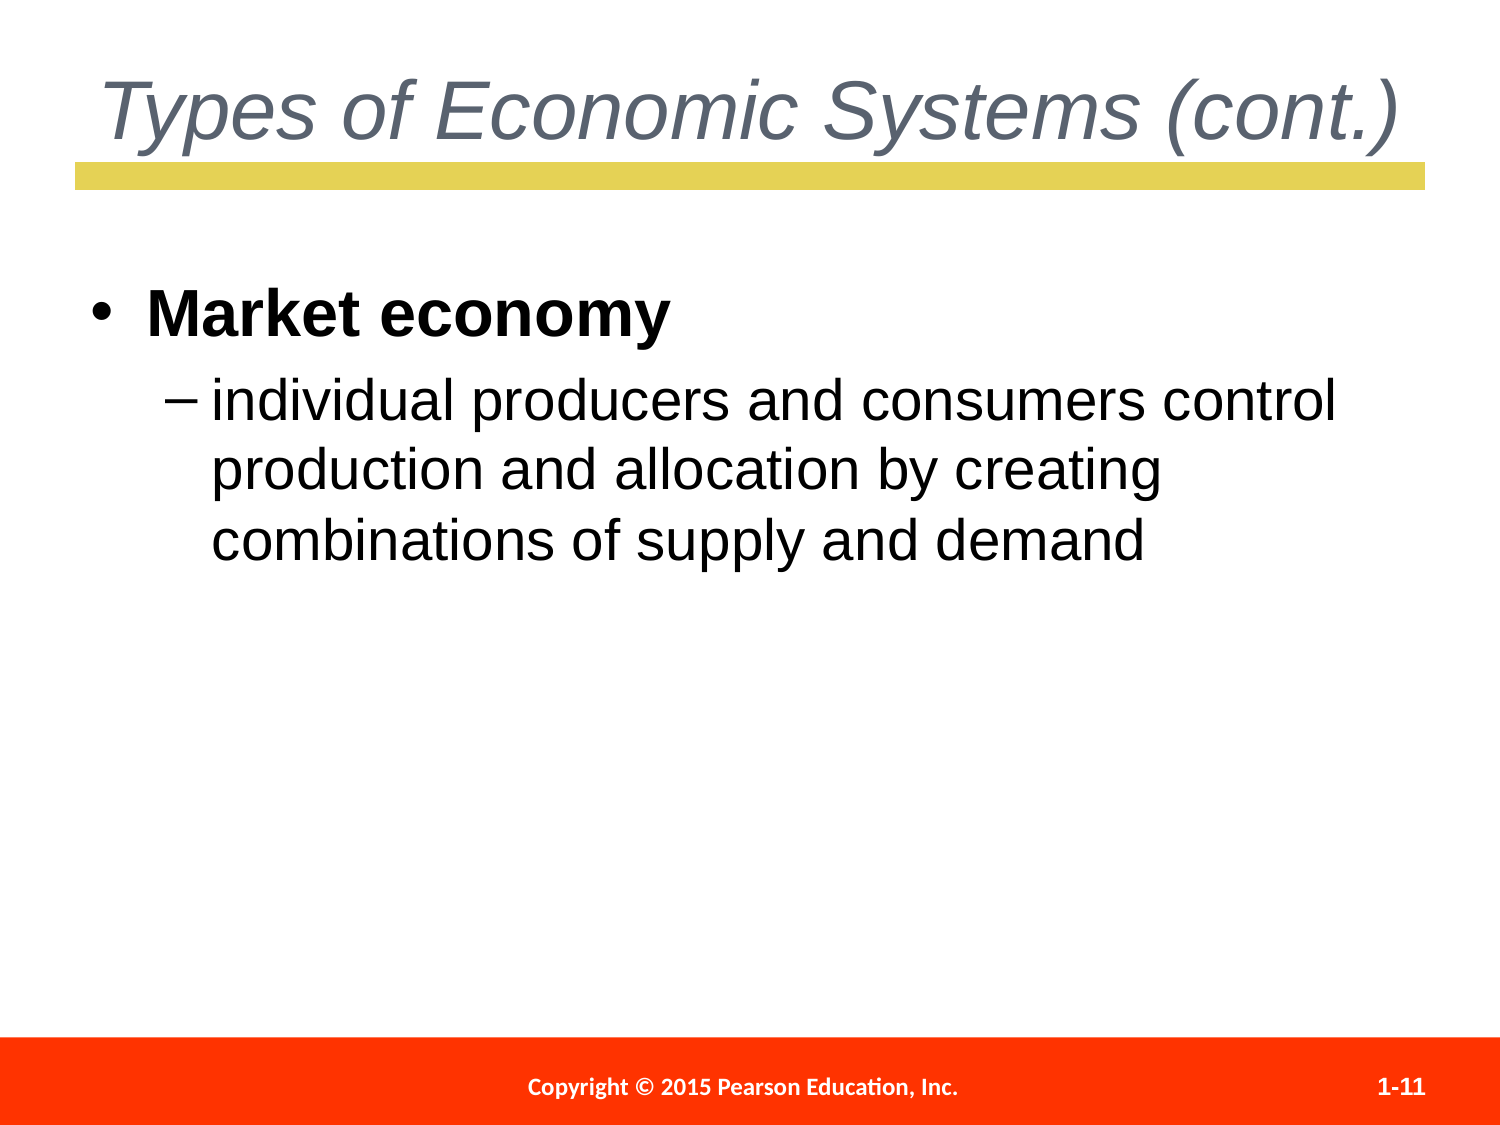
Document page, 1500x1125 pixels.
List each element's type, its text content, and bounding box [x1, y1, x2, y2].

list Market economy individual producers and consumers control production and allocation by creating combinations of supply and demand [74, 262, 1426, 1006]
title Types of Economic Systems (cont.) [74, 12, 1426, 201]
